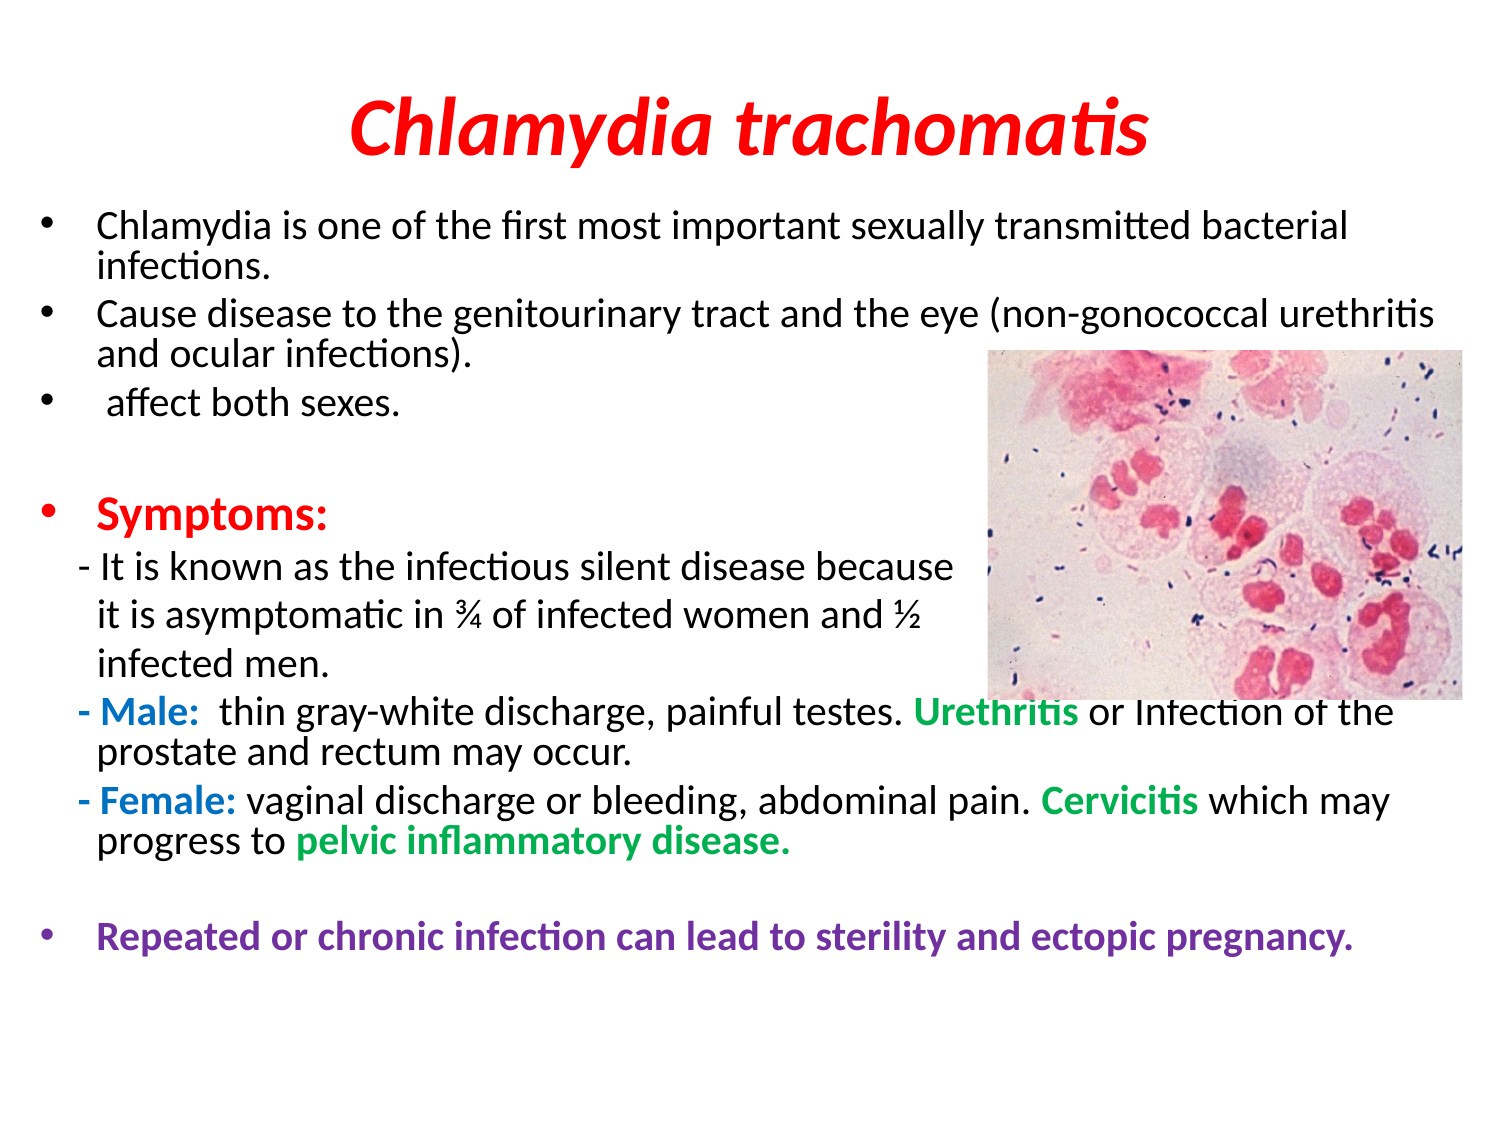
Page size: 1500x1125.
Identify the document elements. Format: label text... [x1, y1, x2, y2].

title Chlamydia trachomatis [75, 45, 1425, 200]
picture [987, 349, 1463, 701]
list Chlamydia is one of the first most important sexually transmitted bacterial infections. Cause disease to the genitourinary tract and the eye (non-gonococcal urethritis and ocular infections). affect both sexes. Symptoms: - It is known as the infectious silent disease because it is asymptomatic in ¾ of infected women and ½ infected men. - Male: thin gray-white discharge, painful testes. Urethritis or Infection of the prostate and rectum may occur. - Female: vaginal discharge or bleeding, abdominal pain. Cervicitis which may progress to pelvic inflammatory disease. Repeated or chronic infection can lead to sterility and ectopic pregnancy. [24, 200, 1463, 1088]
